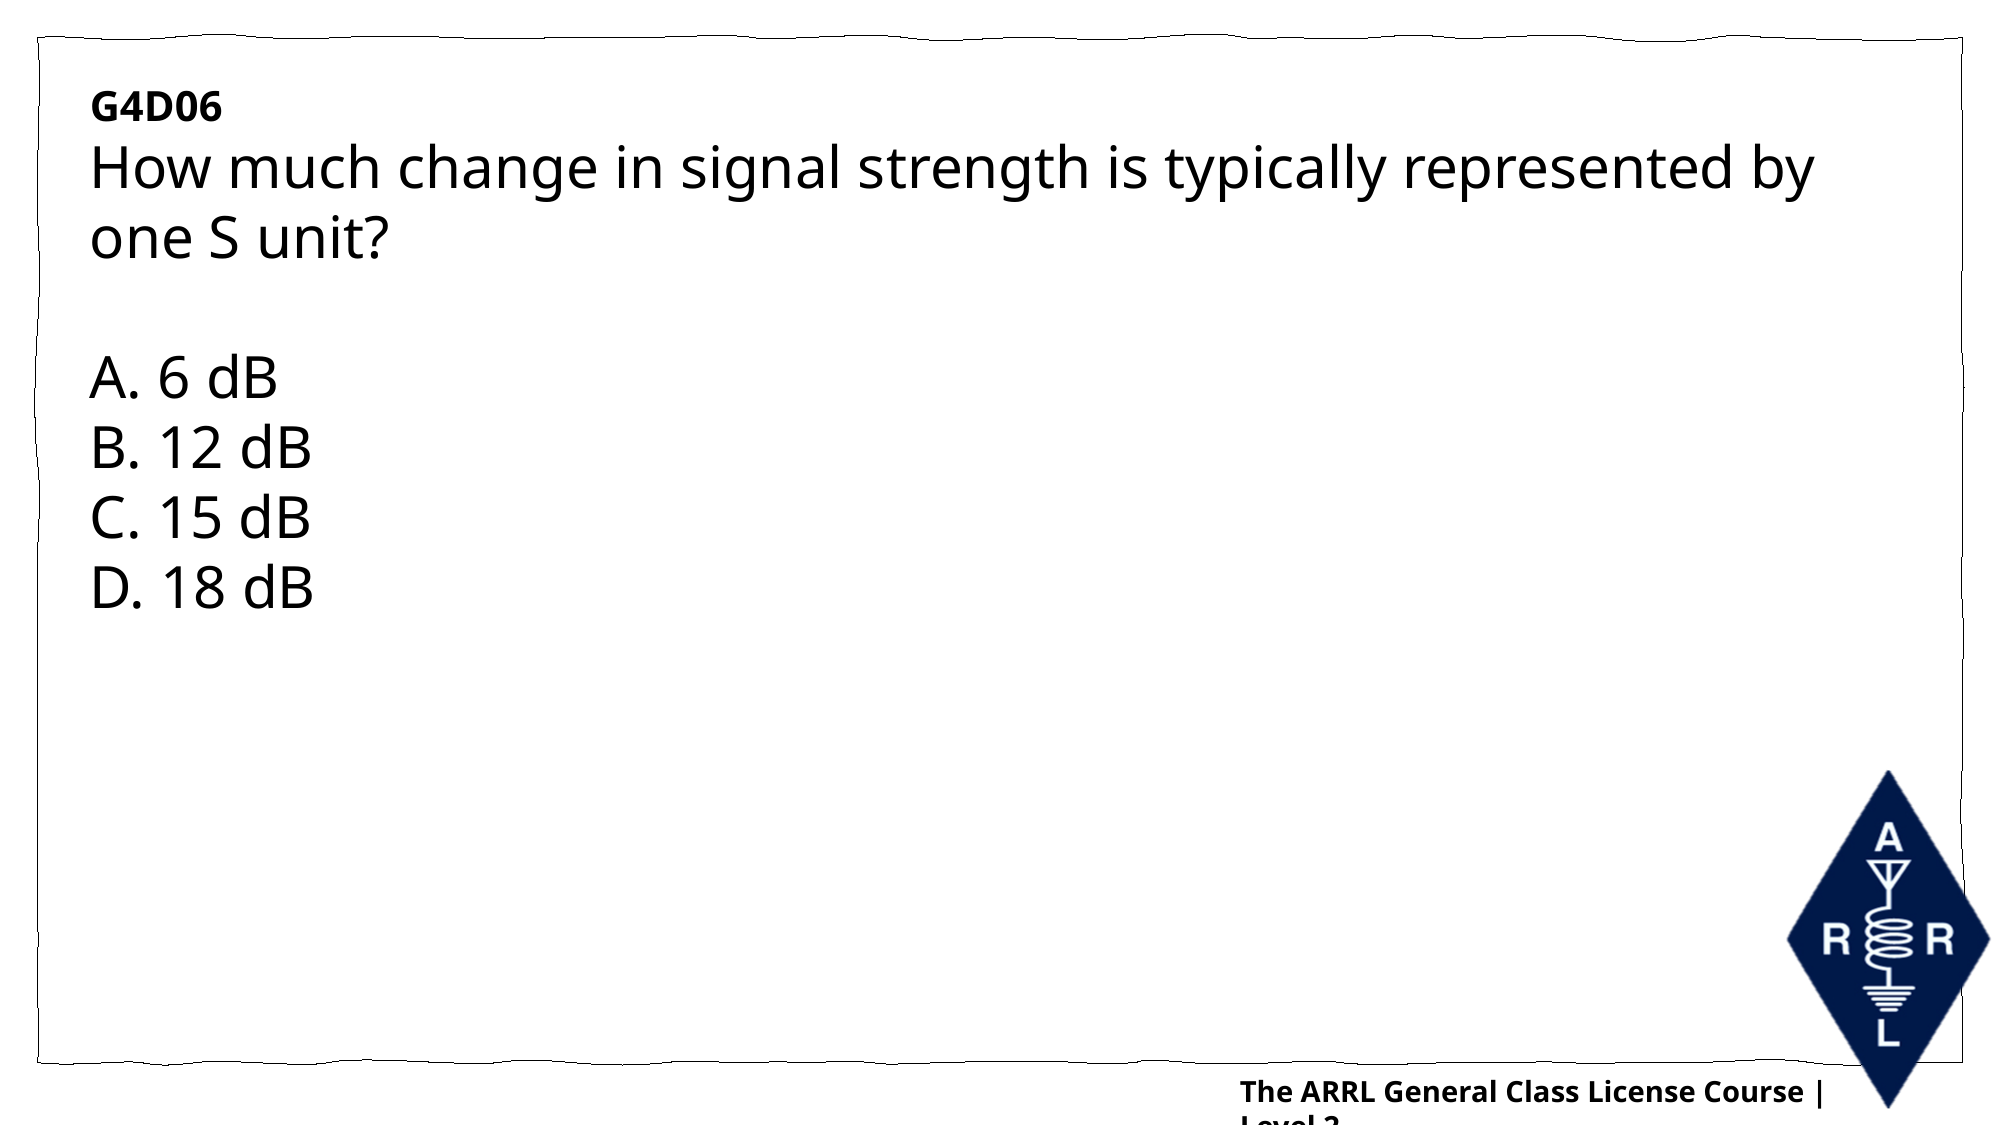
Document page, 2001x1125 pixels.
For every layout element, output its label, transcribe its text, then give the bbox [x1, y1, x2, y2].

picture [1773, 752, 1999, 1125]
text_box G4D06 How much change in signal strength is typically represented by one S unit? A. 6 dB B. 12 dB C. 15 dB D. 18 dB [75, 72, 1850, 628]
